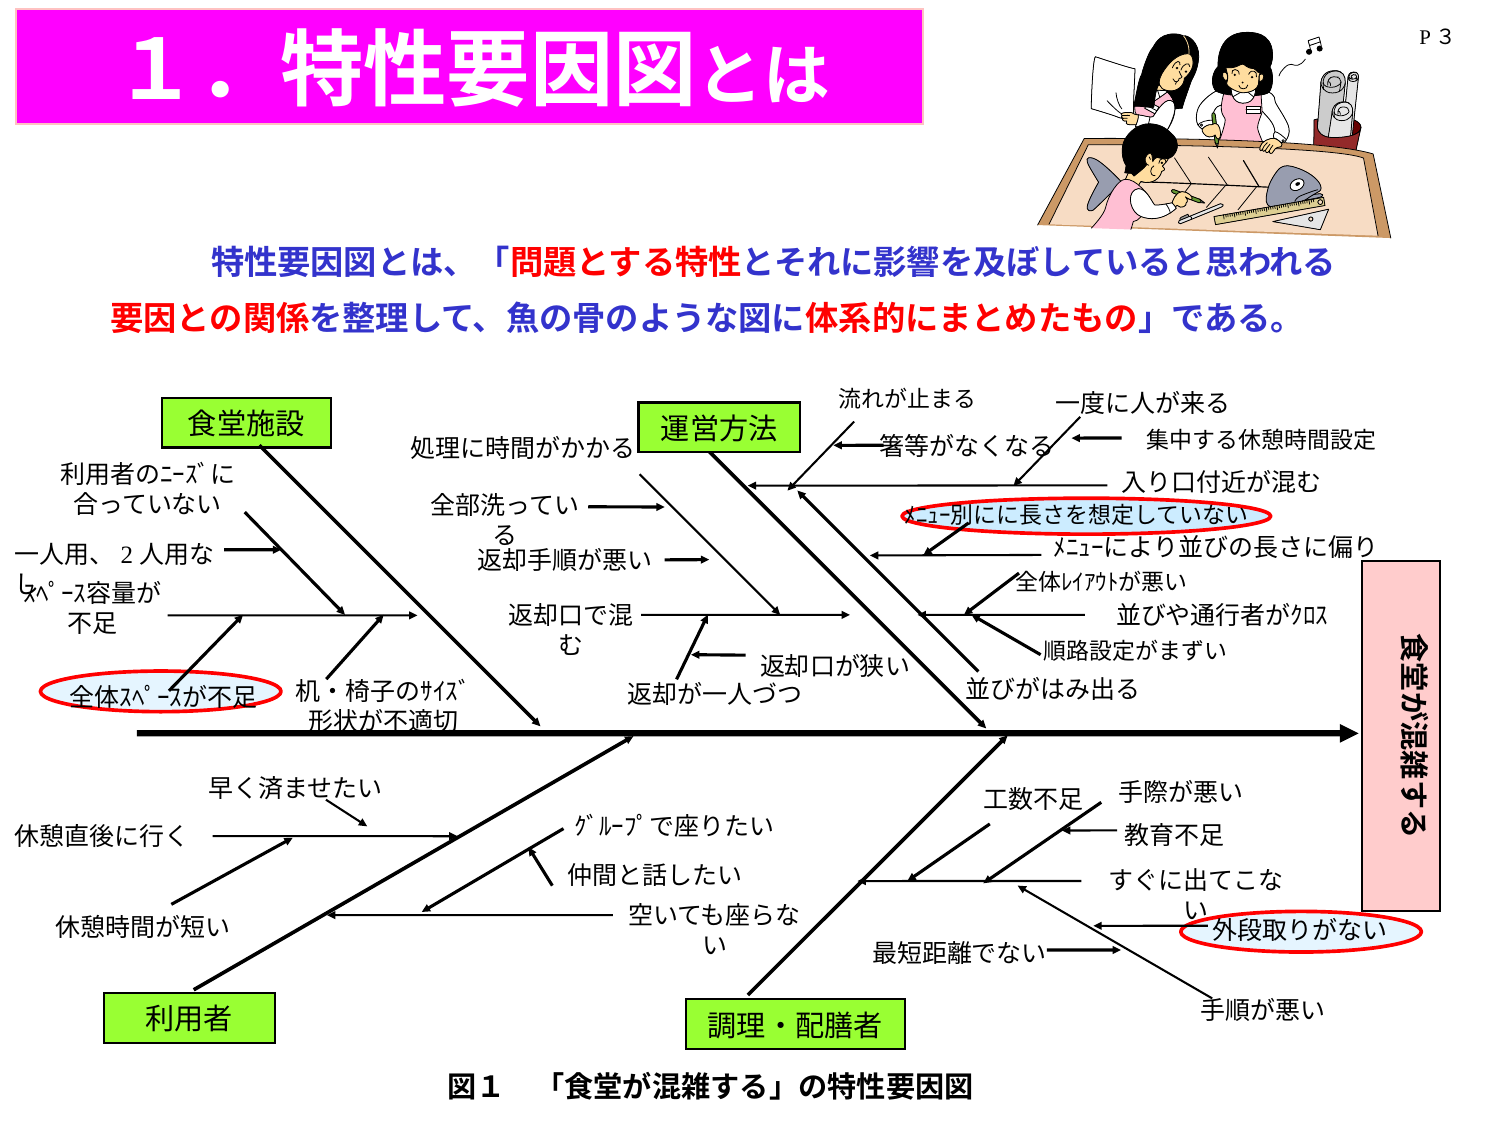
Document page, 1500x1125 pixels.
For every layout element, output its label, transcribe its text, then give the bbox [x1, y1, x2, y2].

picture [1036, 30, 1392, 240]
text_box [0, 377, 1441, 1112]
text_box 特性要因図とは、「問題とする特性とそれに影響を及ぼしていると思われる 要因との関係を整理して、魚の骨のような図に体系的にまとめたもの」である。 [48, 233, 1399, 345]
text_box １．特性要因図とは [16, 8, 924, 124]
text_box P３ [1404, 16, 1486, 57]
